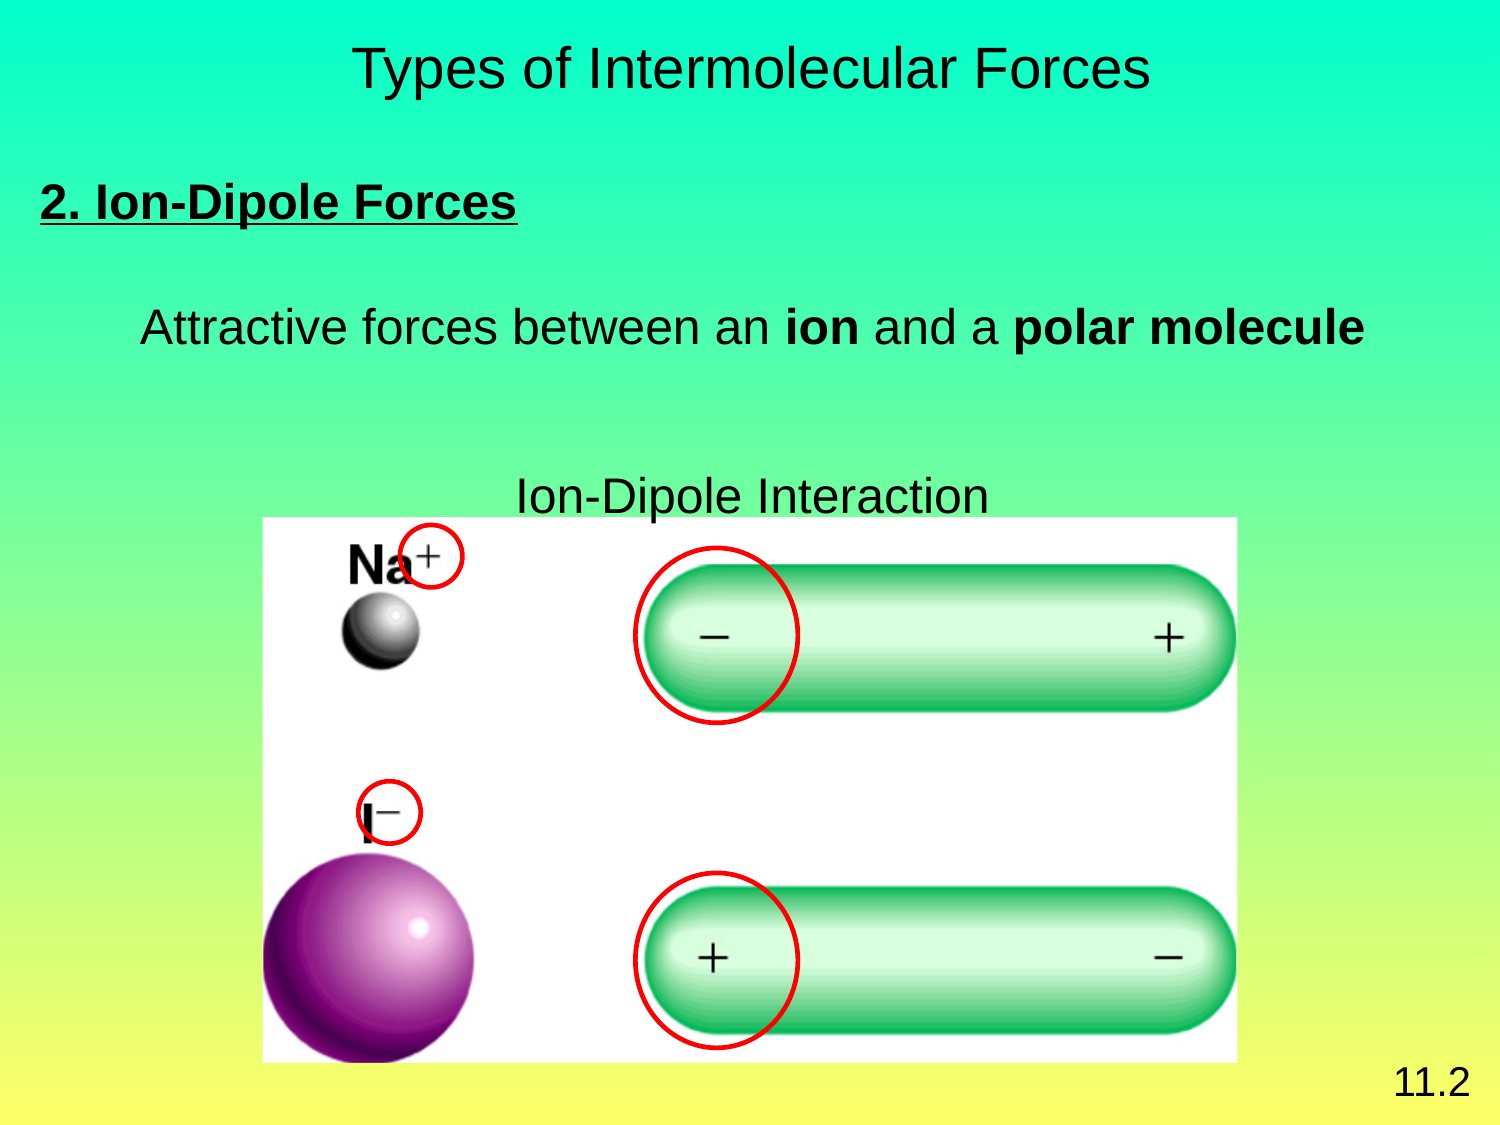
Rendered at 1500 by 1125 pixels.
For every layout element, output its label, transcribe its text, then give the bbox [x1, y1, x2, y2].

text_box Attractive forces between an ion and a polar molecule [124, 287, 1400, 363]
text_box 11.2 [1377, 1047, 1486, 1113]
text_box 2. Ion-Dipole Forces [24, 162, 1463, 238]
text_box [262, 456, 1238, 1063]
text_box Types of Intermolecular Forces [336, 23, 1169, 108]
